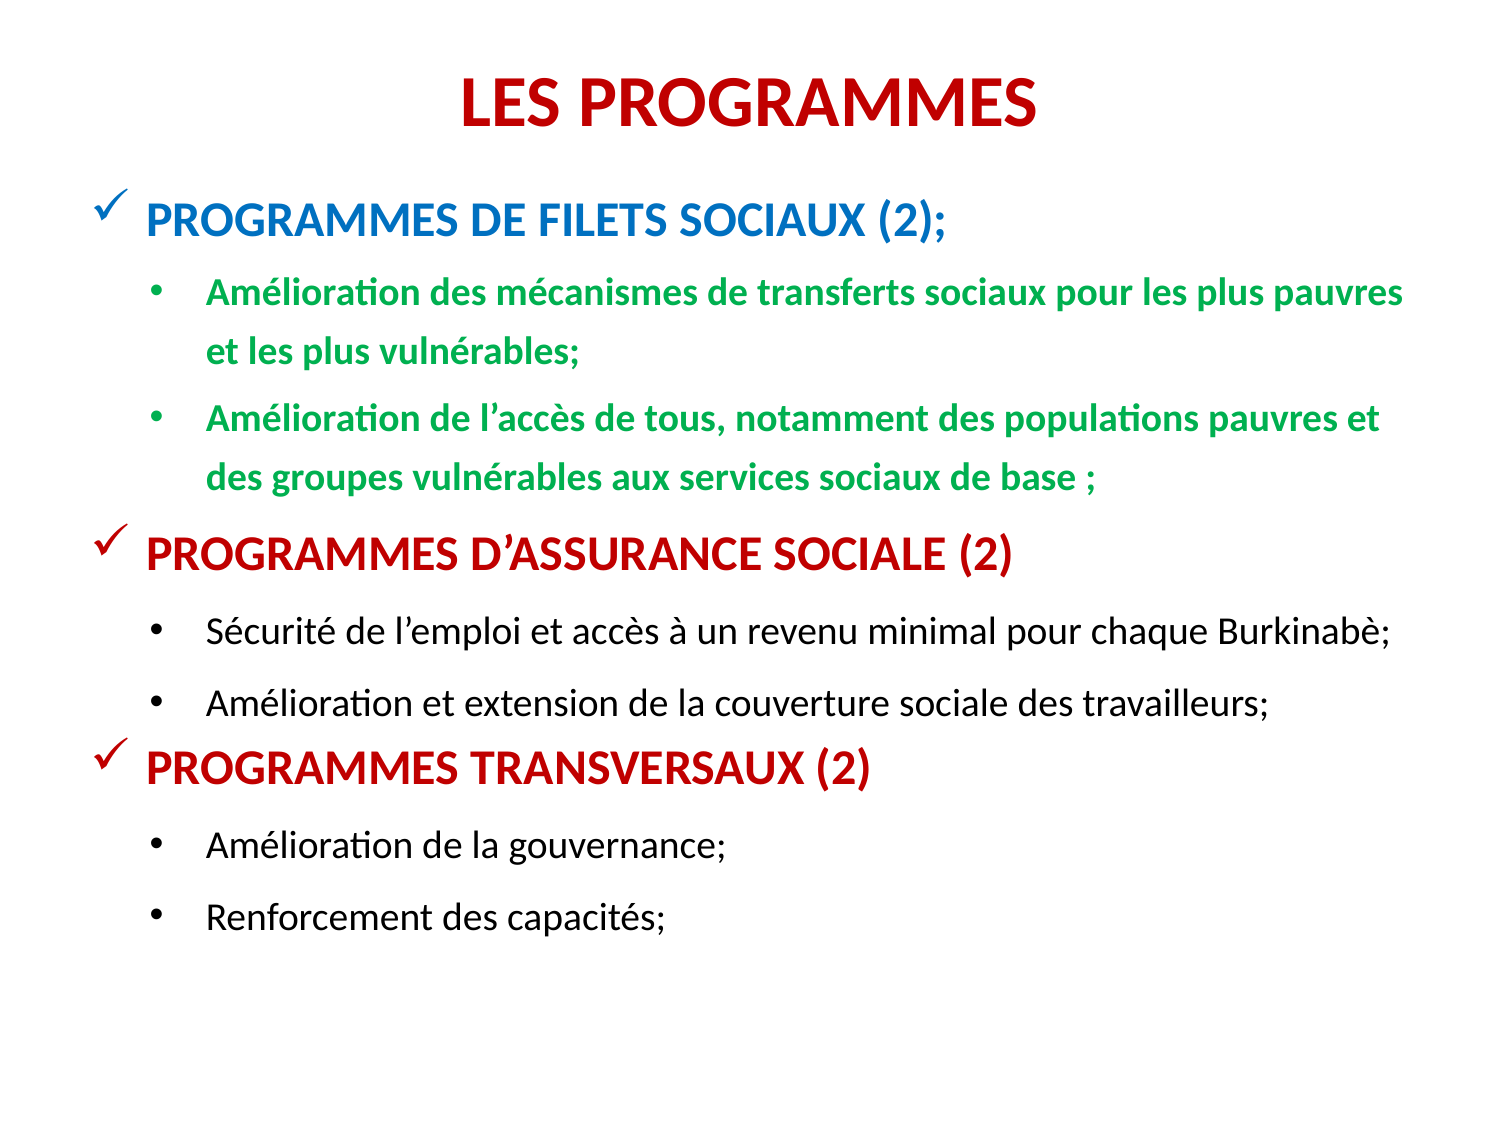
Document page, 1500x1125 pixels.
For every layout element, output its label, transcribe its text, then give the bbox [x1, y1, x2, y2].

list Programmes de filets sociaux (2); Amélioration des mécanismes de transferts sociaux pour les plus pauvres et les plus vulnérables; Amélioration de l’accès de tous, notamment des populations pauvres et des groupes vulnérables aux services sociaux de base ; Programmes d’assurance sociale (2) Sécurité de l’emploi et accès à un revenu minimal pour chaque Burkinabè; Amélioration et extension de la couverture sociale des travailleurs; Programmes transversaux (2) Amélioration de la gouvernance; Renforcement des capacités; [75, 172, 1425, 1005]
title LES PROGRAMMES [75, 45, 1425, 149]
